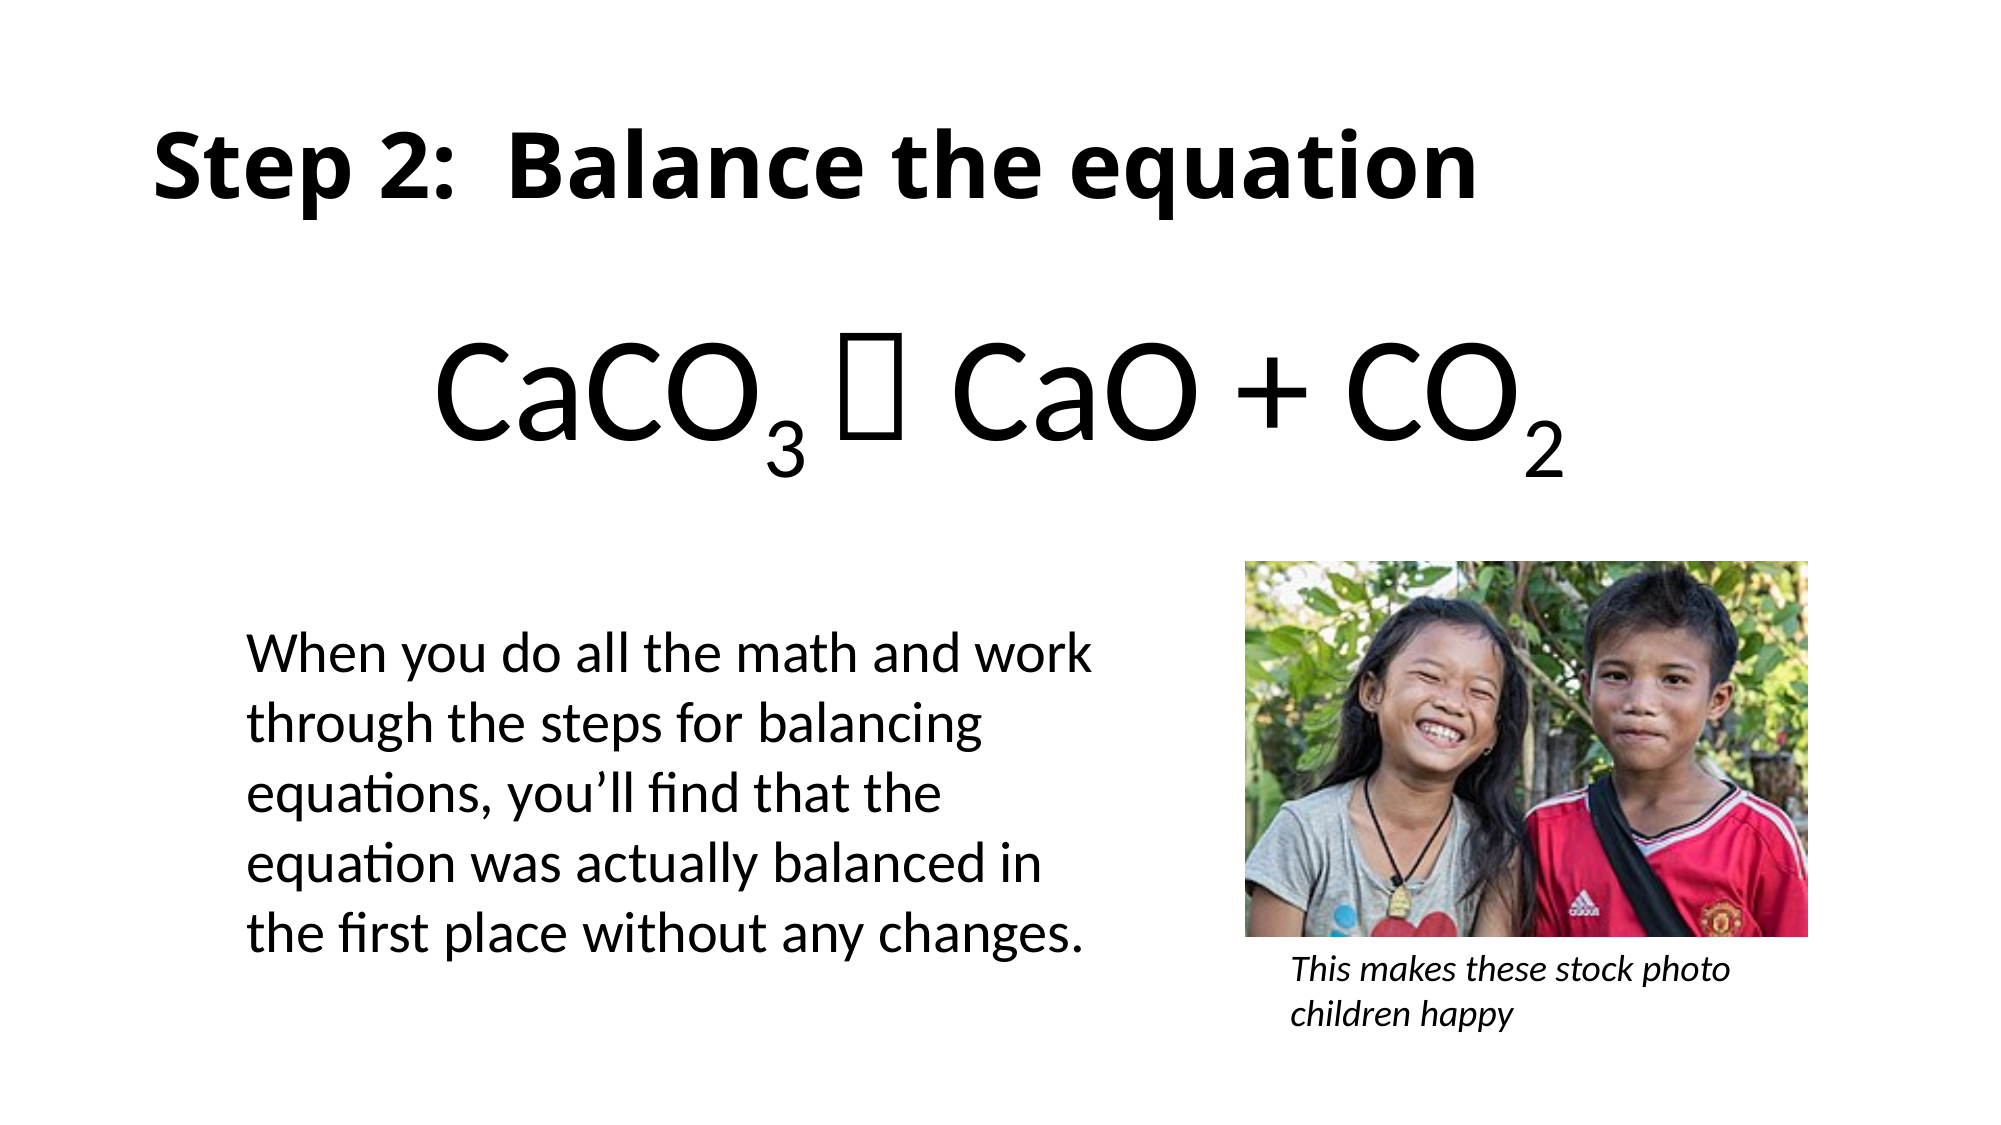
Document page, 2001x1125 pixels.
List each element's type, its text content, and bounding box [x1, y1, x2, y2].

picture [1244, 561, 1808, 937]
text_box CaCO3  CaO + CO2 [302, 282, 1698, 503]
text_box When you do all the math and work through the steps for balancing equations, you’ll find that the equation was actually balanced in the first place without any changes. [231, 606, 1148, 971]
title Step 2: Balance the equation [137, 59, 1863, 278]
text_box This makes these stock photo children happy [1275, 936, 1863, 1042]
